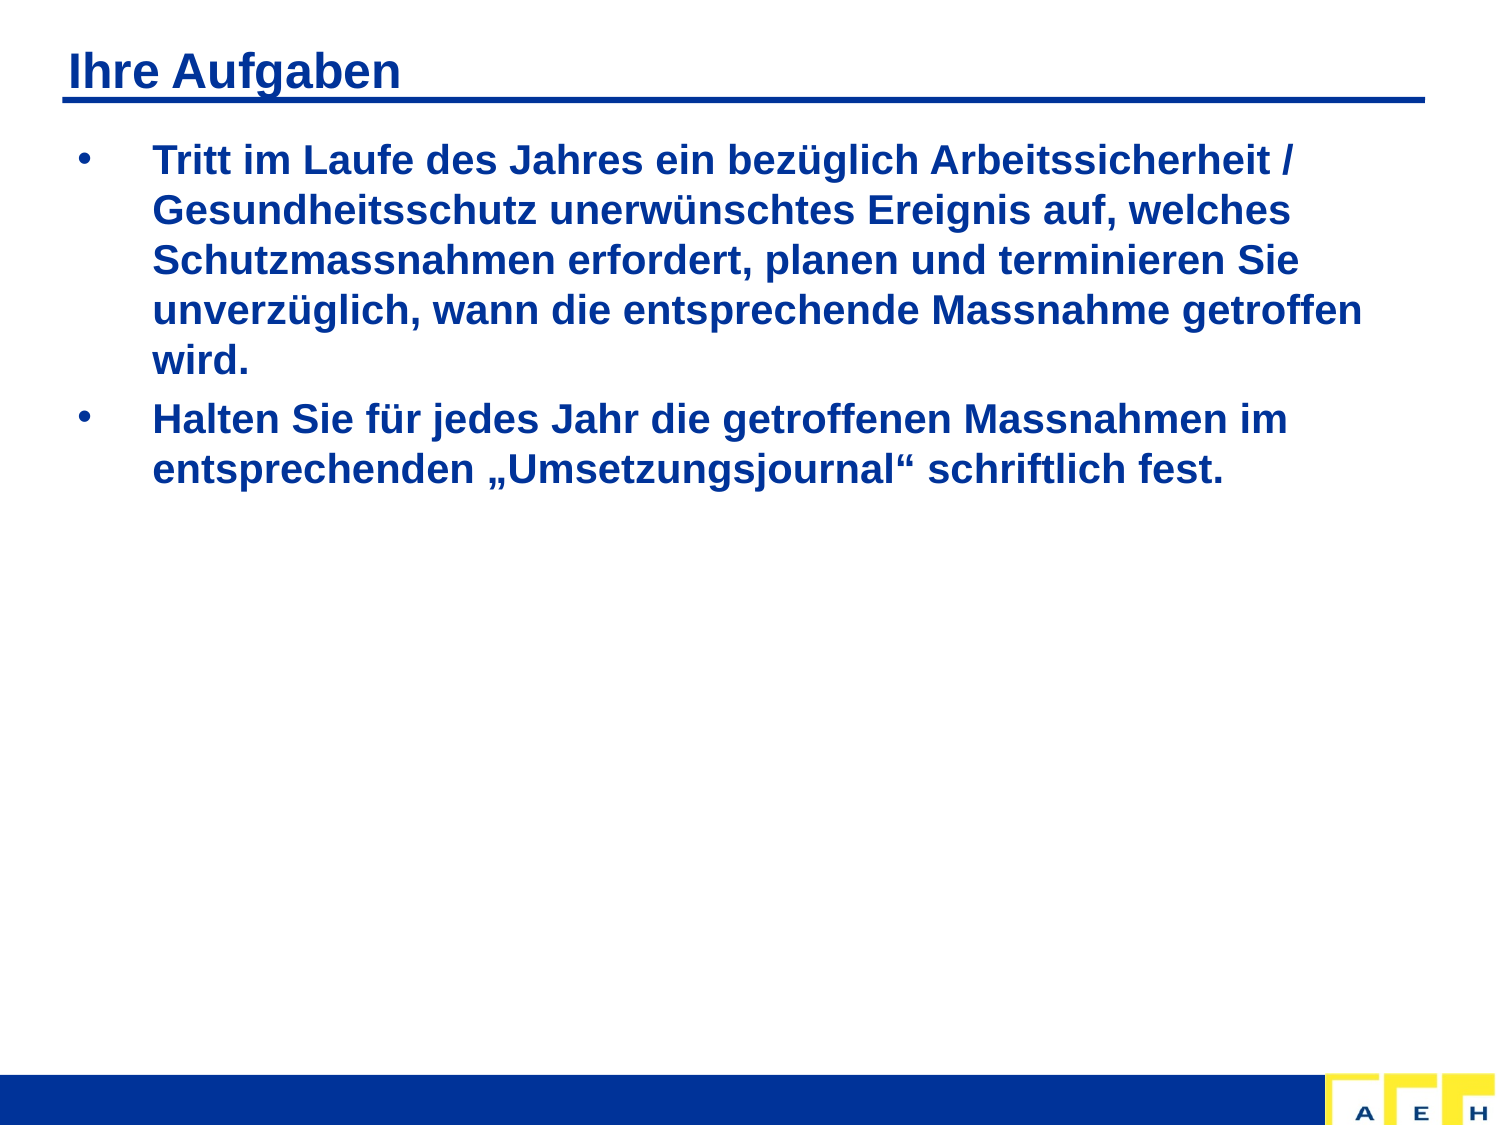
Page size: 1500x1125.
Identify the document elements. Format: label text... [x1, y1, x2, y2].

list Tritt im Laufe des Jahres ein bezüglich Arbeitssicherheit / Gesundheitsschutz unerwünschtes Ereignis auf, welches Schutzmassnahmen erfordert, planen und terminieren Sie unverzüglich, wann die entsprechende Massnahme getroffen wird. Halten Sie für jedes Jahr die getroffenen Massnahmen im entsprechenden „Umsetzungsjournal“ schriftlich fest. [62, 125, 1426, 1001]
title Ihre Aufgaben [52, 37, 1429, 101]
picture [1325, 1073, 1497, 1125]
